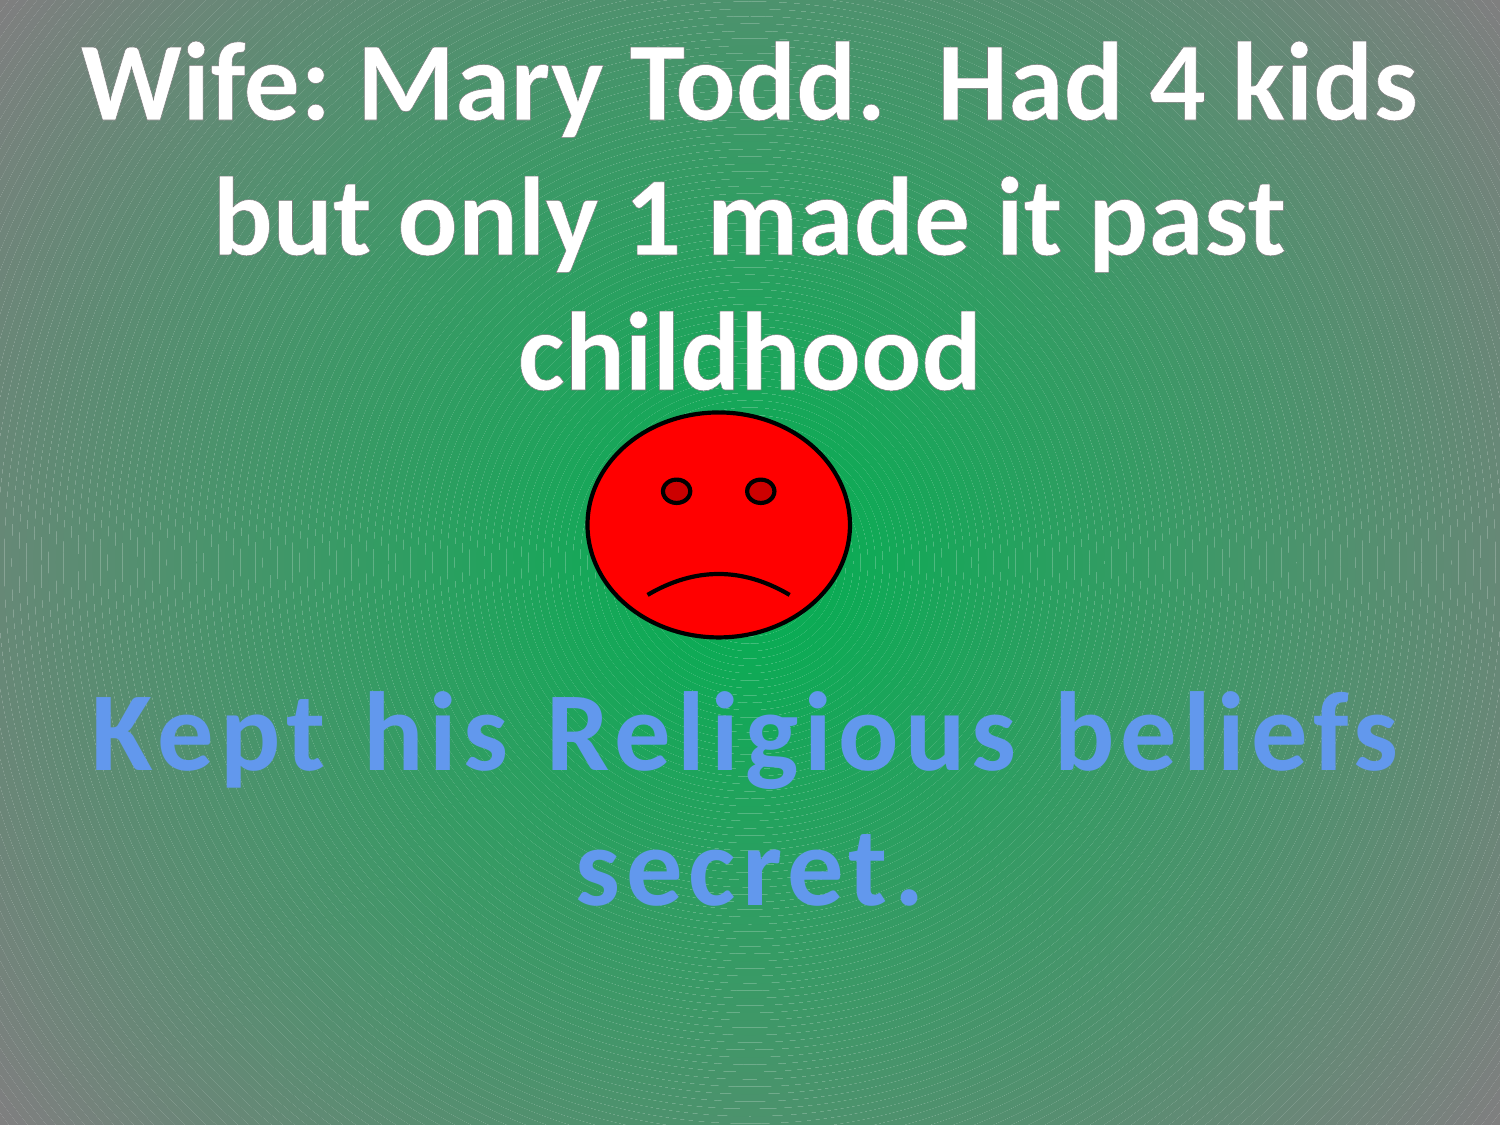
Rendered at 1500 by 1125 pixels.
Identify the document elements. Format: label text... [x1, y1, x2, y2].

text_box [585, 410, 853, 640]
text_box Wife: Mary Todd. Had 4 kids but only 1 made it past childhood [0, 0, 1500, 420]
text_box Kept his Religious beliefs secret. [0, 649, 1500, 935]
